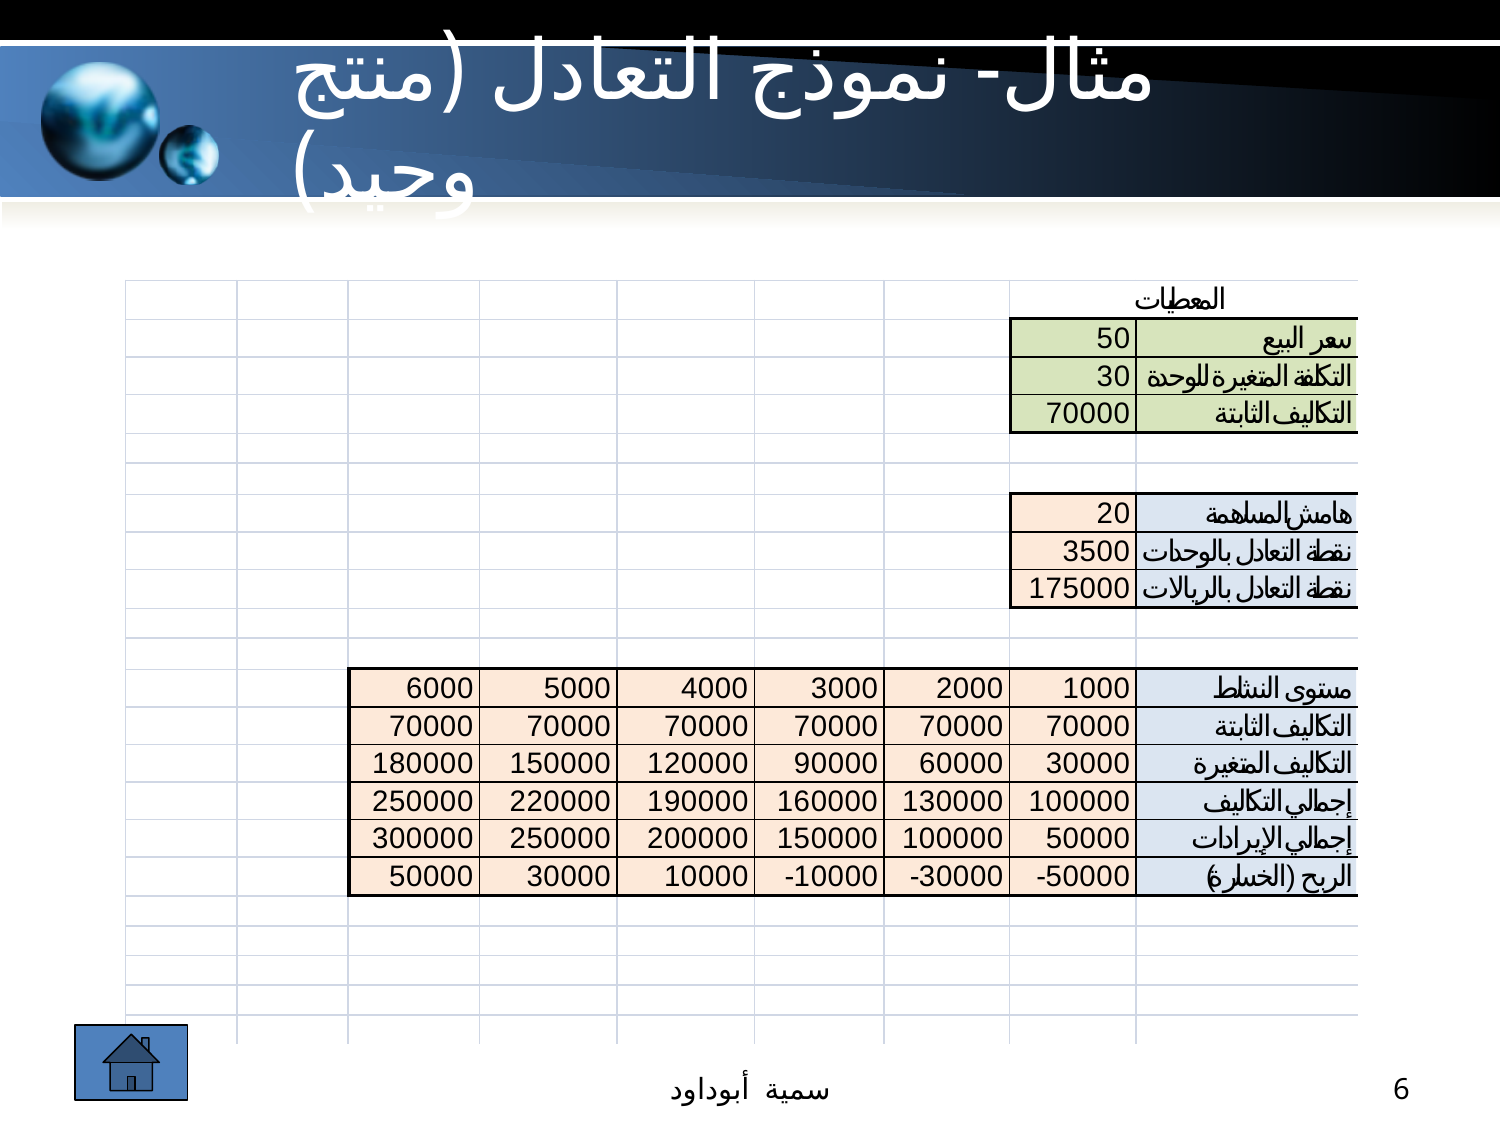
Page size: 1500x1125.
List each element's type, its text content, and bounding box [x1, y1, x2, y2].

footer سمية أبوداود [512, 1062, 988, 1103]
text_box [75, 1024, 188, 1100]
slide_number 6 [1074, 1062, 1426, 1103]
picture [41, 62, 219, 185]
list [124, 279, 1360, 1046]
title مثال- نموذج التعادل (منتج وحيد) [274, 44, 1363, 188]
